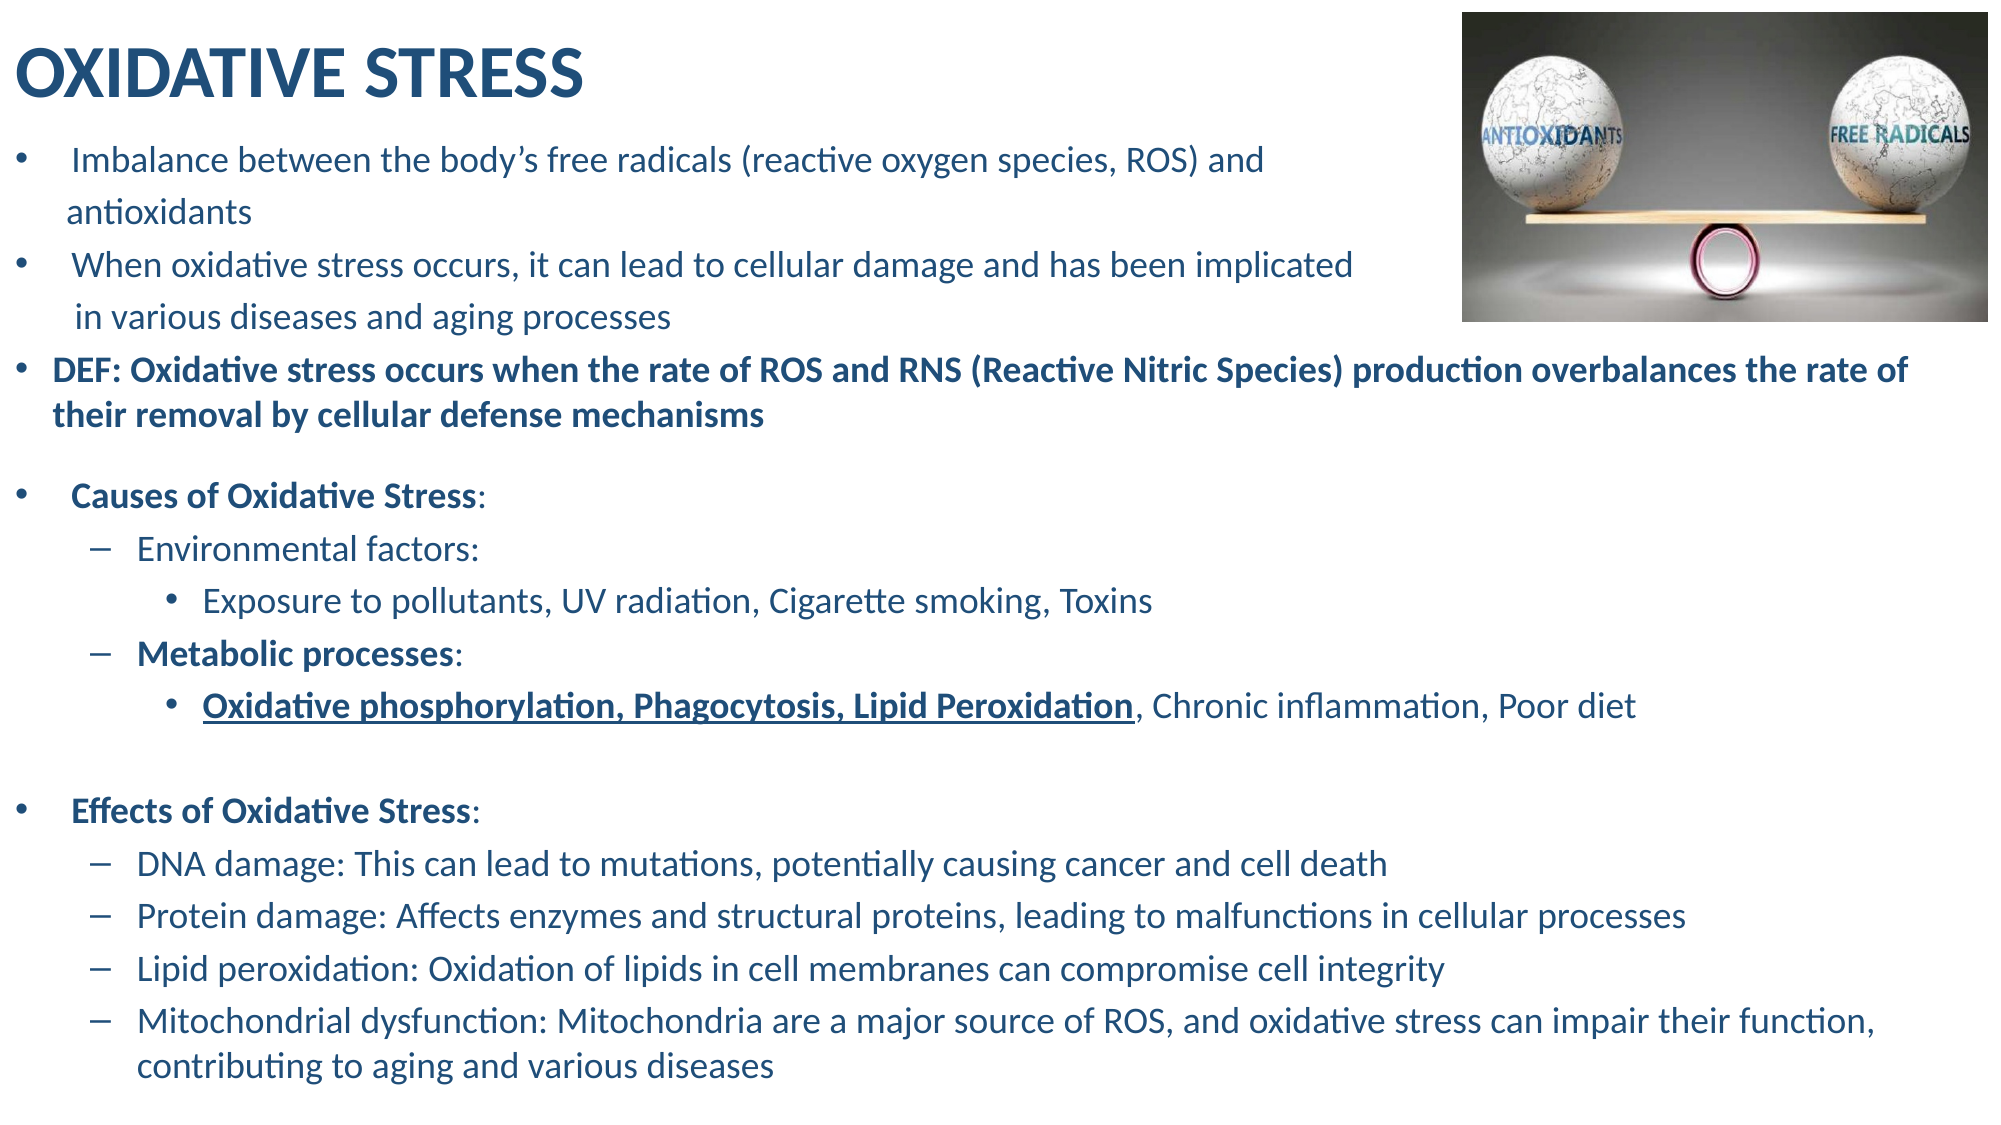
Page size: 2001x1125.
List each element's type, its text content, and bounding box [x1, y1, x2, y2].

picture [1462, 12, 1988, 322]
list Imbalance between the body’s free radicals (reactive oxygen species, ROS) and antioxidants When oxidative stress occurs, it can lead to cellular damage and has been implicated in various diseases and aging processes DEF: Oxidative stress occurs when the rate of ROS and RNS (Reactive Nitric Species) production overbalances the rate of their removal by cellular defense mechanisms Causes of Oxidative Stress: Environmental factors: Exposure to pollutants, UV radiation, Cigarette smoking, Toxins Metabolic processes: Oxidative phosphorylation, Phagocytosis, Lipid Peroxidation, Chronic inflammation, Poor diet Effects of Oxidative Stress: DNA damage: This can lead to mutations, potentially causing cancer and cell death Protein damage: Affects enzymes and structural proteins, leading to malfunctions in cellular processes Lipid peroxidation: Oxidation of lipids in cell membranes can compromise cell integrity Mitochondrial dysfunction: Mitochondria are a major source of ROS, and oxidative stress can impair their function, contributing to aging and various diseases [0, 127, 2000, 1125]
title OXIDATIVE STRESS [0, 0, 1725, 127]
